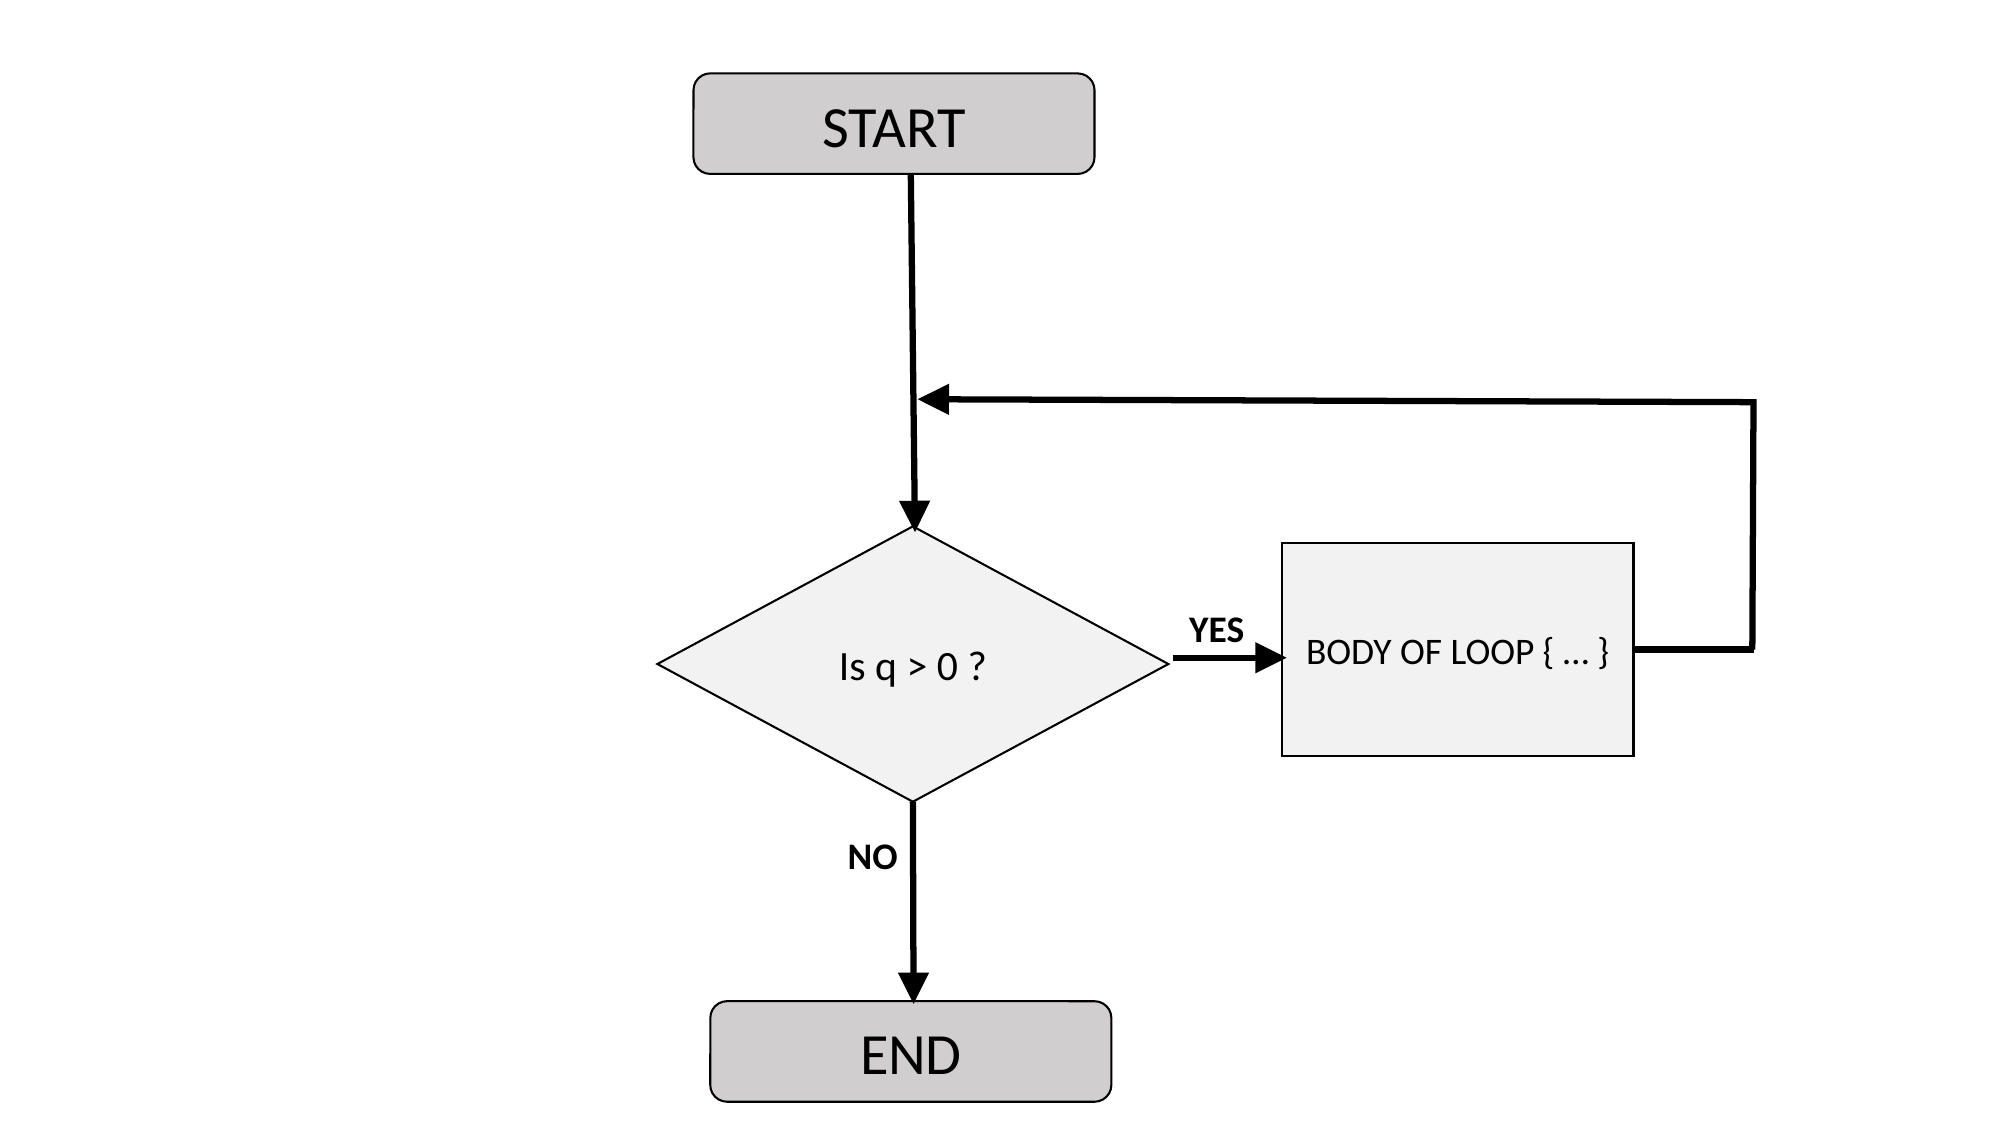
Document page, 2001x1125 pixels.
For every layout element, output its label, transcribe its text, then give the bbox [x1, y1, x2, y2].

text_box BODY OF LOOP { … } [1281, 542, 1635, 757]
text_box YES [1174, 597, 1260, 657]
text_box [910, 173, 915, 533]
text_box NO [832, 824, 912, 884]
text_box Is q > 0 ? [655, 526, 1171, 801]
text_box END [709, 1000, 1113, 1103]
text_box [917, 399, 1752, 403]
text_box START [692, 72, 1096, 175]
